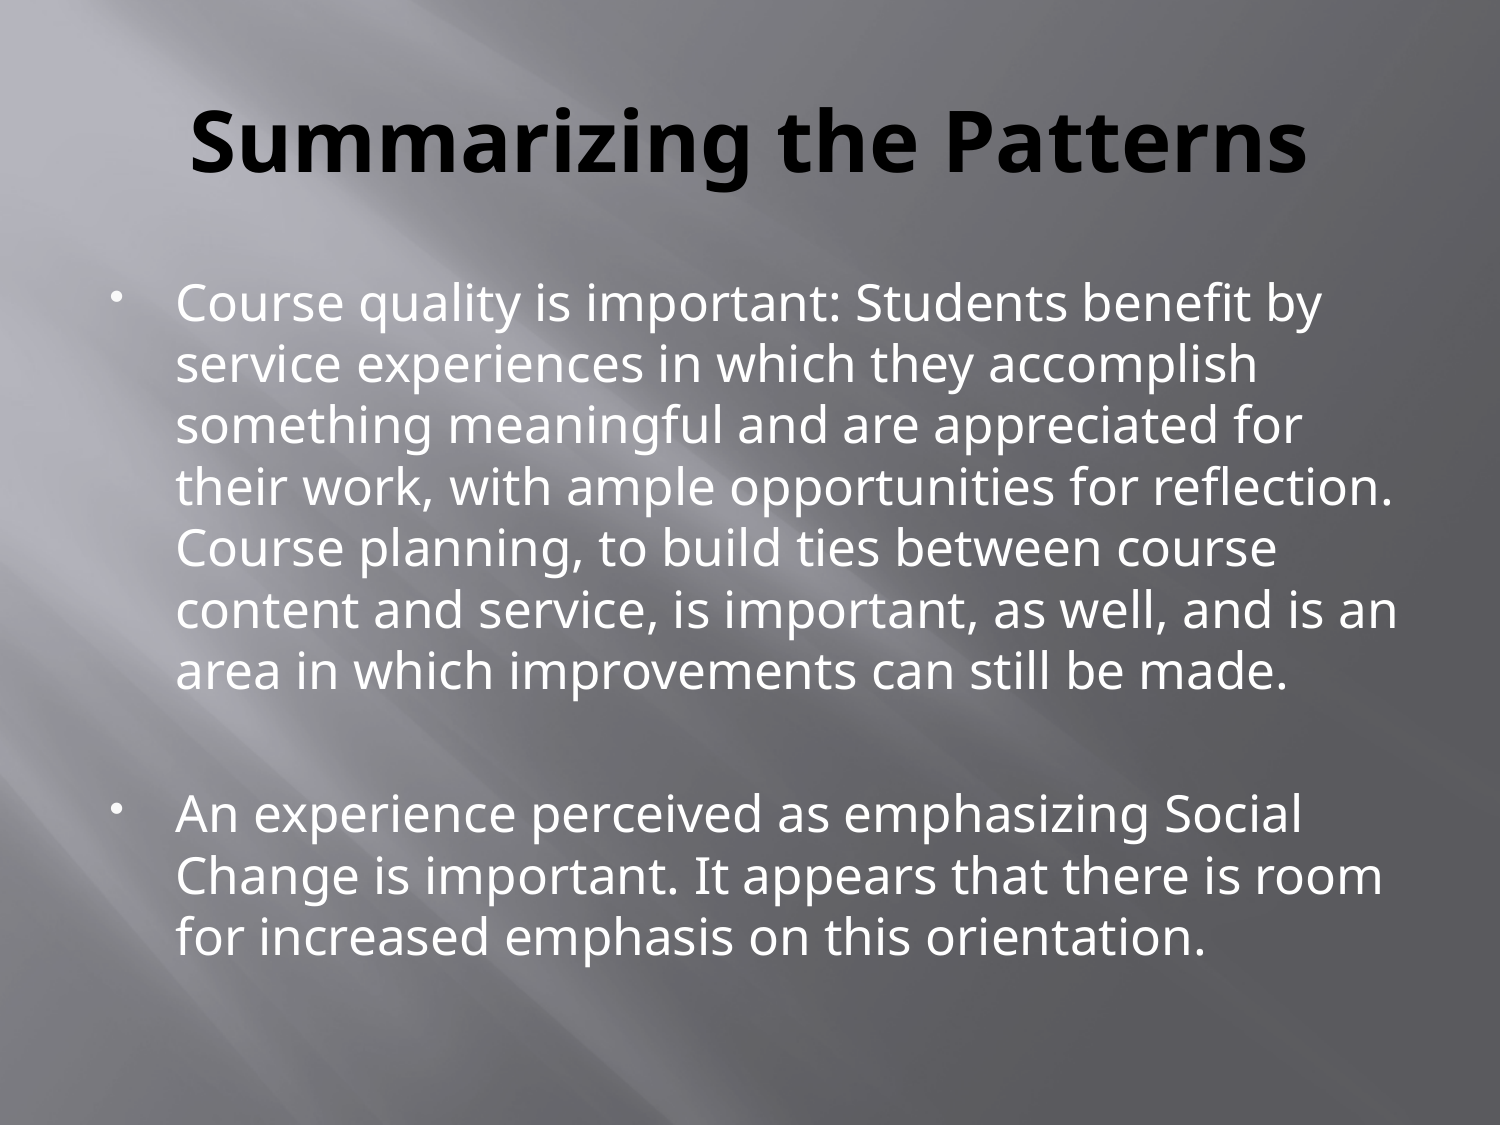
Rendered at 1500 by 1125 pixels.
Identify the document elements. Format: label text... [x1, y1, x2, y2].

title Summarizing the Patterns [75, 45, 1425, 233]
list Course quality is important: Students benefit by service experiences in which they accomplish something meaningful and are appreciated for their work, with ample opportunities for reflection. Course planning, to build ties between course content and service, is important, as well, and is an area in which improvements can still be made. An experience perceived as emphasizing Social Change is important. It appears that there is room for increased emphasis on this orientation. [75, 262, 1425, 1035]
